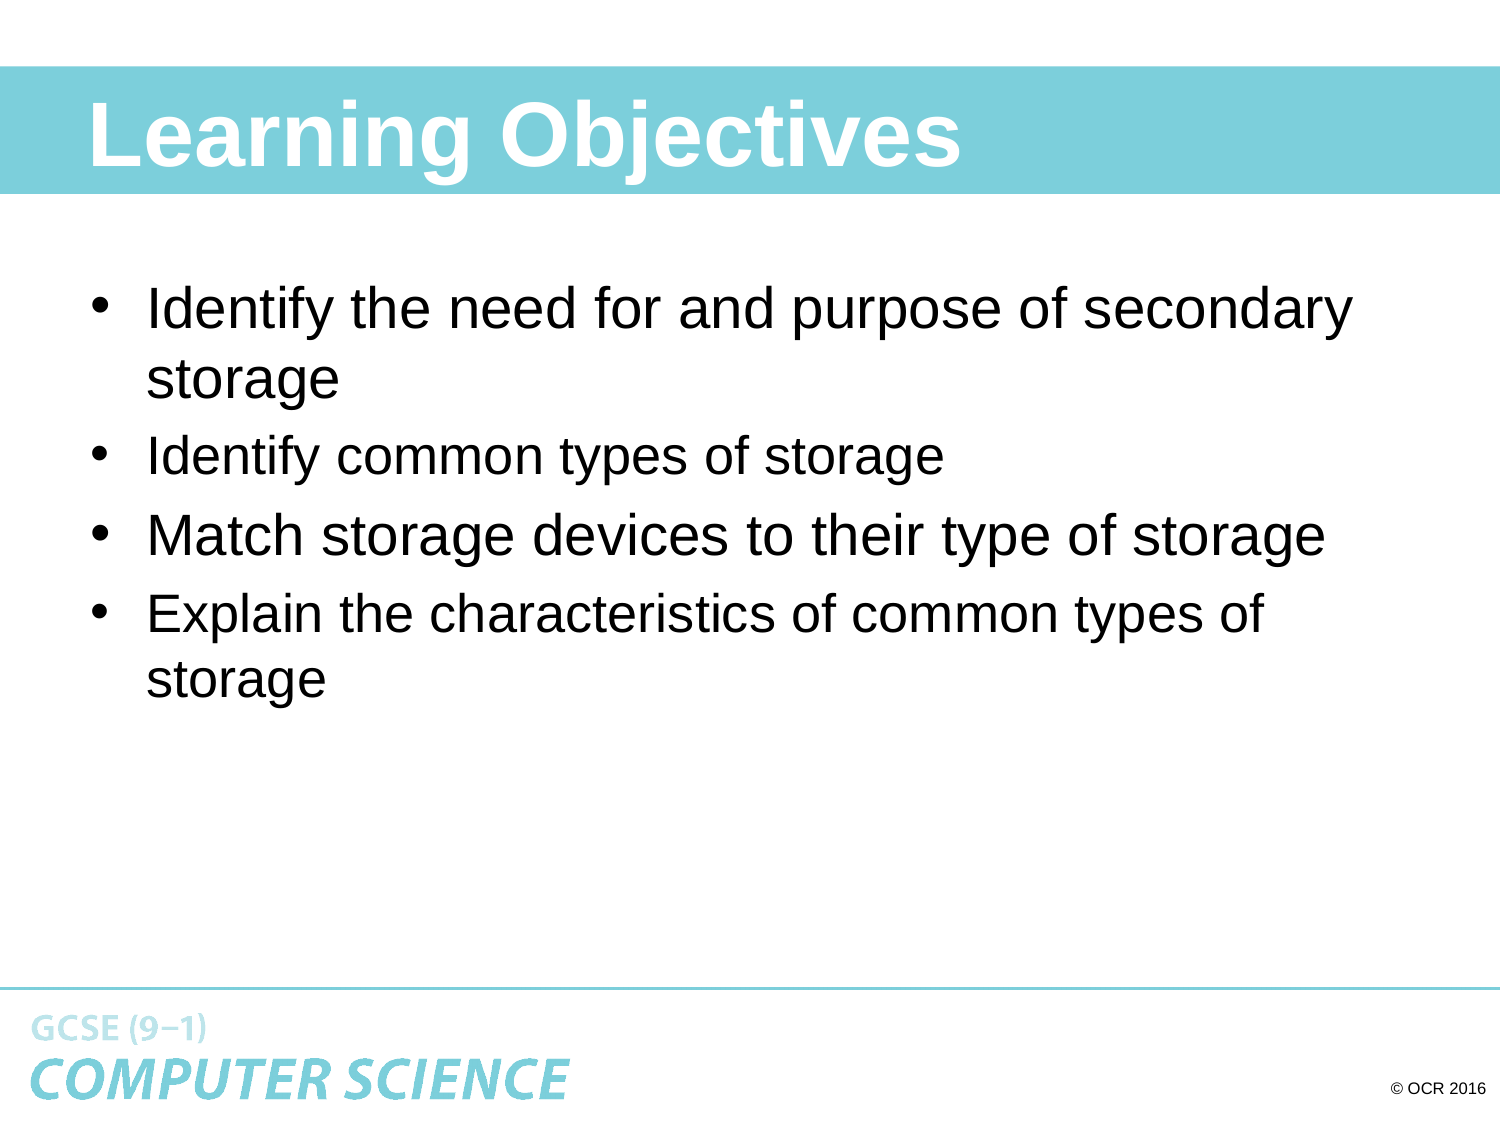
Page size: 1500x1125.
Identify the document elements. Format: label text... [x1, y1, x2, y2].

picture [0, 987, 1500, 1124]
title Learning Objectives [0, 66, 1500, 194]
list Identify the need for and purpose of secondary storage Identify common types of storage Match storage devices to their type of storage Explain the characteristics of common types of storage [75, 262, 1425, 965]
